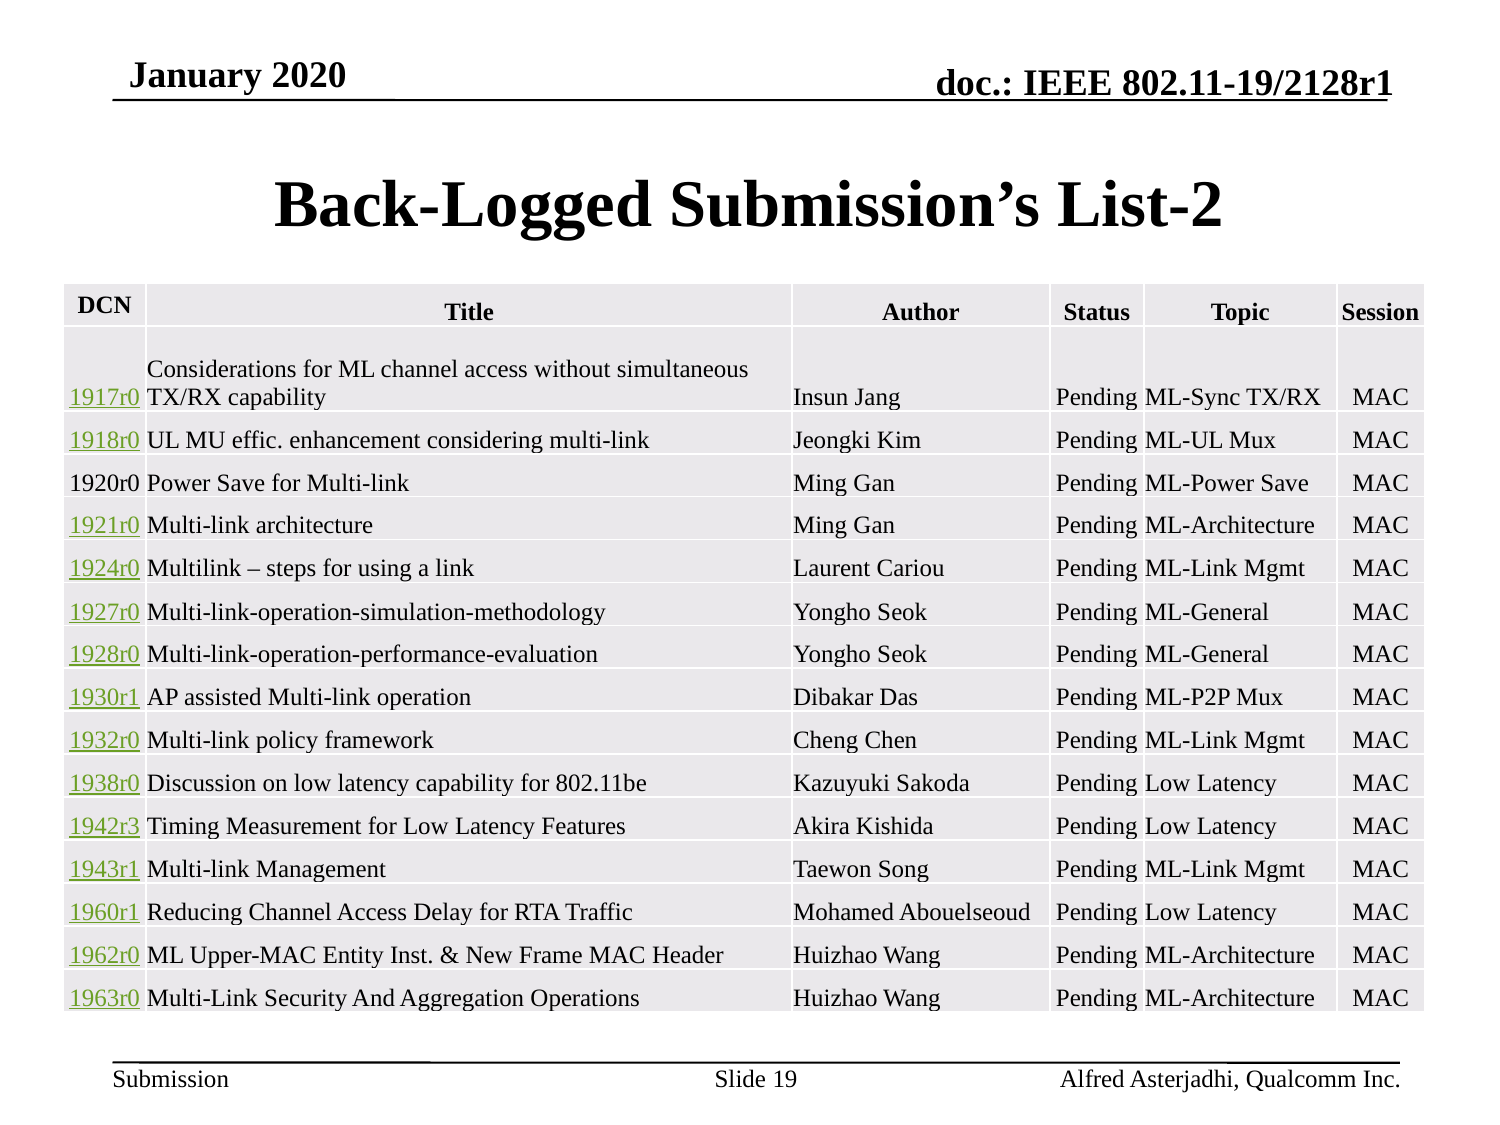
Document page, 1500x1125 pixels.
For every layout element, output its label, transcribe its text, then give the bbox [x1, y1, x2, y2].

table_header DCN [64, 284, 145, 325]
table_cell Taewon Song [793, 841, 1049, 882]
table_cell Laurent Cariou [793, 540, 1049, 582]
table_cell MAC [1338, 412, 1424, 453]
table_cell Cheng Chen [793, 712, 1049, 753]
table_cell Pending [1051, 712, 1143, 753]
table_cell ML-General [1145, 583, 1336, 625]
table_cell ML-Power Save [1145, 455, 1336, 496]
table_header Session [1338, 284, 1424, 325]
table_cell Pending [1051, 412, 1143, 453]
table_cell MAC [1338, 497, 1424, 539]
table_cell ML-Architecture [1145, 497, 1336, 539]
table_cell Akira Kishida [793, 798, 1049, 839]
table_cell MAC [1338, 712, 1424, 753]
table_cell Kazuyuki Sakoda [793, 755, 1049, 796]
table_cell UL MU effic. enhancement considering multi-link [147, 412, 791, 453]
table_cell Huizhao Wang [793, 970, 1049, 1011]
table_cell ML-P2P Mux [1145, 669, 1336, 710]
table_cell MAC [1338, 540, 1424, 582]
table_cell MAC [1338, 798, 1424, 839]
table_cell ML Upper-MAC Entity Inst. & New Frame MAC Header [147, 927, 791, 968]
table_cell Multi-link-operation-simulation-methodology [147, 583, 791, 625]
table_cell Dibakar Das [793, 669, 1049, 710]
text_box January 2020 [114, 42, 493, 88]
table_cell 1932r0 [64, 712, 145, 753]
table_cell 1928r0 [64, 626, 145, 667]
table_cell 1962r0 [64, 927, 145, 968]
table_header Author [793, 284, 1049, 325]
table_cell 1930r1 [64, 669, 145, 710]
table_cell Jeongki Kim [793, 412, 1049, 453]
table_cell MAC [1338, 583, 1424, 625]
table_cell Multi-Link Security And Aggregation Operations [147, 970, 791, 1011]
table_cell Yongho Seok [793, 583, 1049, 625]
table_cell Pending [1051, 927, 1143, 968]
footer Alfred Asterjadhi, Qualcomm Inc. [878, 1061, 1402, 1093]
table_cell Low Latency [1145, 884, 1336, 925]
table_cell 1917r0 [64, 327, 145, 410]
table_cell Pending [1051, 669, 1143, 710]
table_cell Pending [1051, 455, 1143, 496]
table_cell ML-Architecture [1145, 927, 1336, 968]
table_cell 1942r3 [64, 798, 145, 839]
table_cell 1921r0 [64, 497, 145, 539]
table_cell Ming Gan [793, 497, 1049, 539]
table_cell Low Latency [1145, 798, 1336, 839]
table_cell Huizhao Wang [793, 927, 1049, 968]
table_cell Ming Gan [793, 455, 1049, 496]
table_cell Pending [1051, 540, 1143, 582]
table_cell Considerations for ML channel access without simultaneous TX/RX capability [147, 327, 791, 410]
table_header Title [147, 284, 791, 325]
table_cell Yongho Seok [793, 626, 1049, 667]
table_cell 1918r0 [64, 412, 145, 453]
slide_number Slide 19 [712, 1061, 800, 1123]
table_cell Timing Measurement for Low Latency Features [147, 798, 791, 839]
table_cell 1920r0 [64, 455, 145, 496]
table_cell ML-Link Mgmt [1145, 540, 1336, 582]
table_cell 1938r0 [64, 755, 145, 796]
table_cell Pending [1051, 327, 1143, 410]
table_cell Discussion on low latency capability for 802.11be [147, 755, 791, 796]
table_cell Insun Jang [793, 327, 1049, 410]
title Back-Logged Submission’s List-2 [112, 112, 1388, 282]
table_cell Pending [1051, 884, 1143, 925]
table_cell Reducing Channel Access Delay for RTA Traffic [147, 884, 791, 925]
table_cell ML-Link Mgmt [1145, 712, 1336, 753]
table_cell 1960r1 [64, 884, 145, 925]
table_cell ML-Architecture [1145, 970, 1336, 1011]
table_cell MAC [1338, 755, 1424, 796]
table_cell 1963r0 [64, 970, 145, 1011]
table_cell MAC [1338, 970, 1424, 1011]
table_cell MAC [1338, 841, 1424, 882]
table_cell Multi-link policy framework [147, 712, 791, 753]
table_cell Pending [1051, 626, 1143, 667]
table_cell ML-Link Mgmt [1145, 841, 1336, 882]
table_cell Pending [1051, 798, 1143, 839]
table_cell Pending [1051, 755, 1143, 796]
table_cell Power Save for Multi-link [147, 455, 791, 496]
table_cell Low Latency [1145, 755, 1336, 796]
table_cell Pending [1051, 841, 1143, 882]
table_cell MAC [1338, 884, 1424, 925]
table_header Topic [1145, 284, 1336, 325]
table_cell AP assisted Multi-link operation [147, 669, 791, 710]
table_cell MAC [1338, 327, 1424, 410]
table_cell Pending [1051, 583, 1143, 625]
table_cell MAC [1338, 626, 1424, 667]
table_header Status [1051, 284, 1143, 325]
table_cell MAC [1338, 669, 1424, 710]
table_cell 1924r0 [64, 540, 145, 582]
table_cell Mohamed Abouelseoud [793, 884, 1049, 925]
table_cell Multilink – steps for using a link [147, 540, 791, 582]
table_cell Pending [1051, 497, 1143, 539]
table_cell 1943r1 [64, 841, 145, 882]
table_cell Multi-link-operation-performance-evaluation [147, 626, 791, 667]
table_cell 1927r0 [64, 583, 145, 625]
table_cell MAC [1338, 927, 1424, 968]
table_cell ML-General [1145, 626, 1336, 667]
table_cell ML-UL Mux [1145, 412, 1336, 453]
table_cell Pending [1051, 970, 1143, 1011]
table_cell MAC [1338, 455, 1424, 496]
table_cell ML-Sync TX/RX [1145, 327, 1336, 410]
table_cell Multi-link Management [147, 841, 791, 882]
table_cell Multi-link architecture [147, 497, 791, 539]
